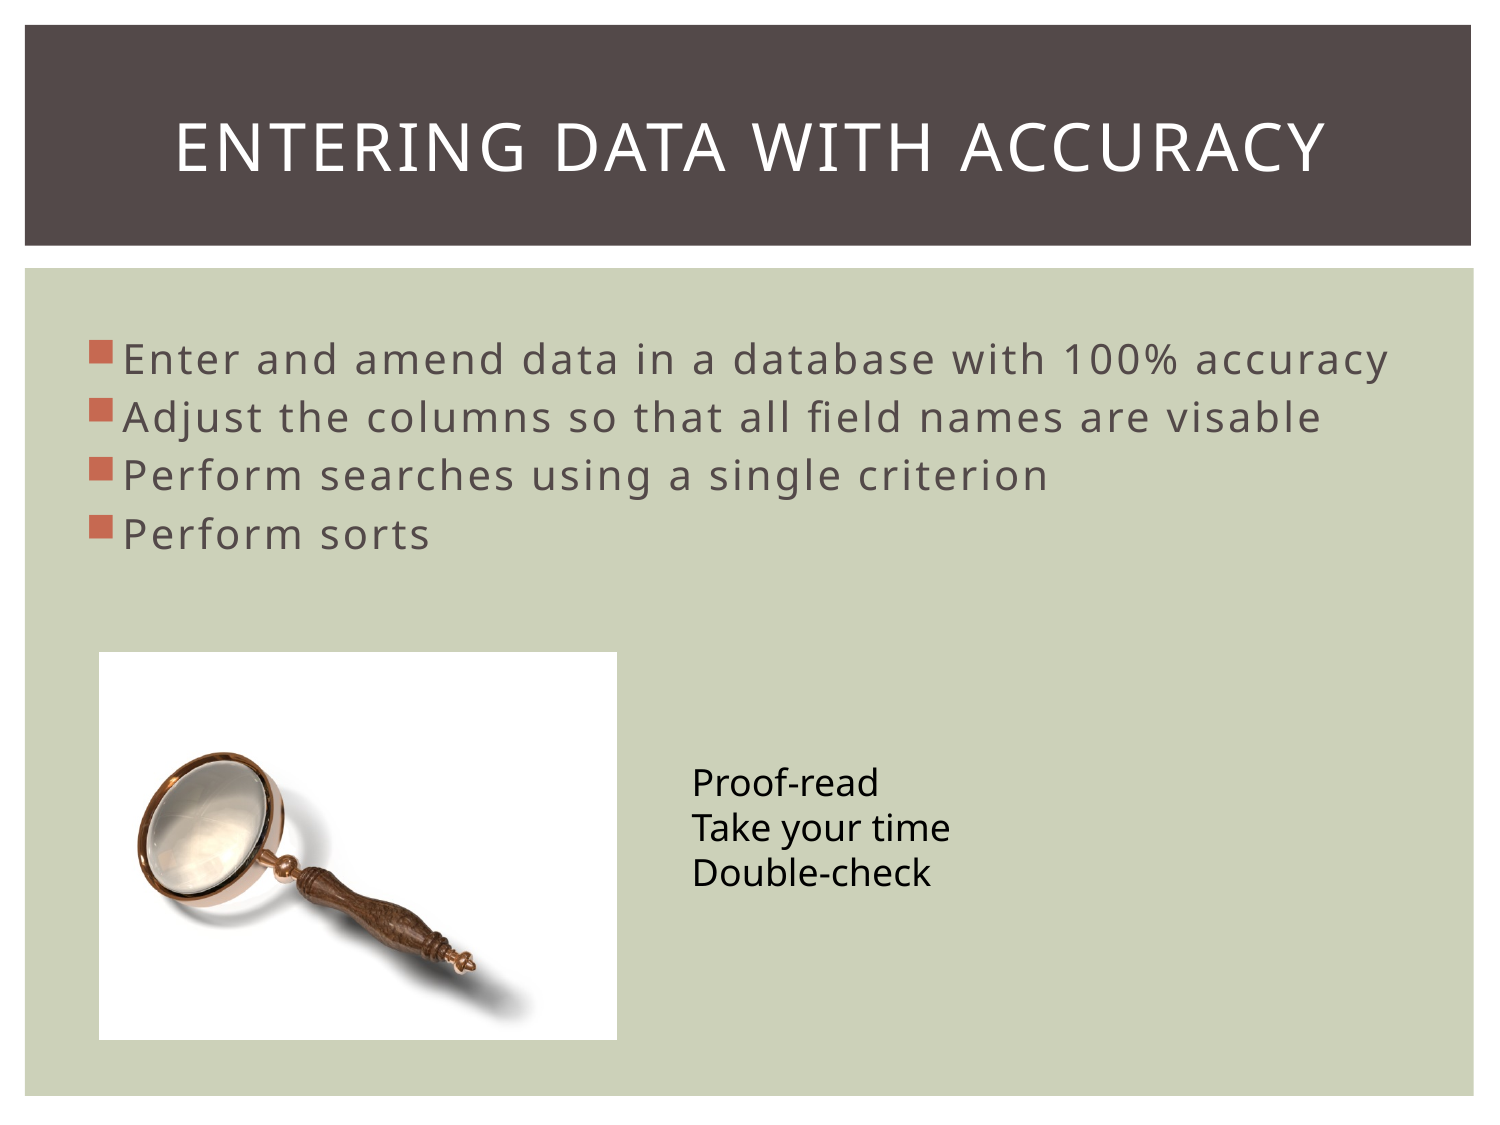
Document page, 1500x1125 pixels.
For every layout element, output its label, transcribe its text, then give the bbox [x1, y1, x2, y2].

text_box Proof-read Take your time Double-check [676, 751, 990, 902]
list Enter and amend data in a database with 100% accuracy Adjust the columns so that all field names are visable Perform searches using a single criterion Perform sorts [62, 324, 1442, 625]
title Entering data with accuracy [62, 58, 1438, 232]
picture [99, 651, 617, 1040]
